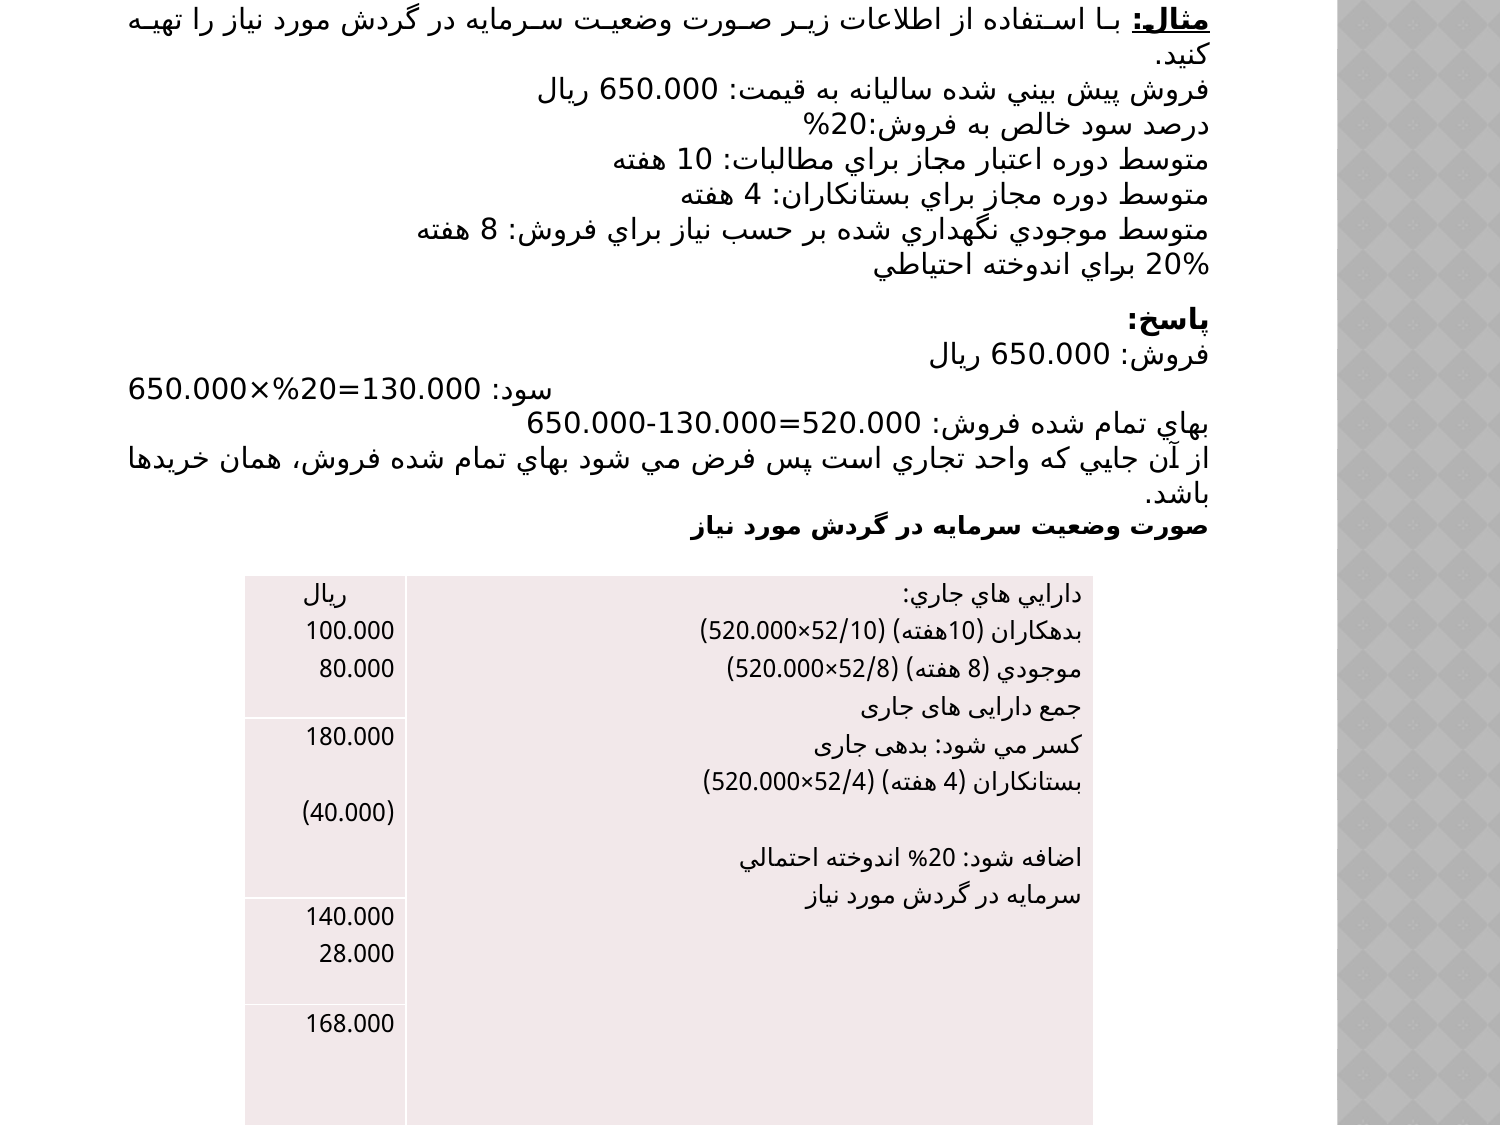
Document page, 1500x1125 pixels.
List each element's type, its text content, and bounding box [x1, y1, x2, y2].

text_box مثال: با استفاده از اطلاعات زير صورت وضعیت سرمايه در گردش مورد نياز را تهيه كنيد. فروش پيش بيني شده ساليانه به قيمت: 650.000 ريال درصد سود خالص به فروش:20% متوسط دوره اعتبار مجاز براي مطالبات: 10 هفته متوسط دوره مجاز براي بستانكاران: 4 هفته متوسط موجودي نگهداري شده بر حسب نياز براي فروش: 8 هفته 20% براي اندوخته احتياطي پاسخ: فروش: 650.000 ريال سود: 130.000=20%×650.000 بهاي تمام شده فروش: 520.000=130.000-650.000 از آن جايي كه واحد تجاري است پس فرض مي شود بهاي تمام شده فروش، همان خريدها باشد. صورت وضعیت سرمایه در گردش مورد نیاز [112, 0, 1225, 593]
table_header ريال 100.000 80.000 [245, 593, 405, 717]
table_cell 168.000 [245, 1005, 405, 1125]
table_cell 140.000 28.000 [245, 899, 405, 1004]
table_cell 180.000 (40.000) [245, 719, 405, 897]
table_header دارايي هاي جاري: بدهكاران (10هفته) (52/10×520.000) موجودي (8 هفته) (52/8×520.000) جمع دارایی های جاری كسر مي شود: بدهی جاری بستانكاران (4 هفته) (52/4×520.000) اضافه شود: 20% اندوخته احتمالي سرمايه در گردش مورد نياز [407, 593, 1093, 1125]
